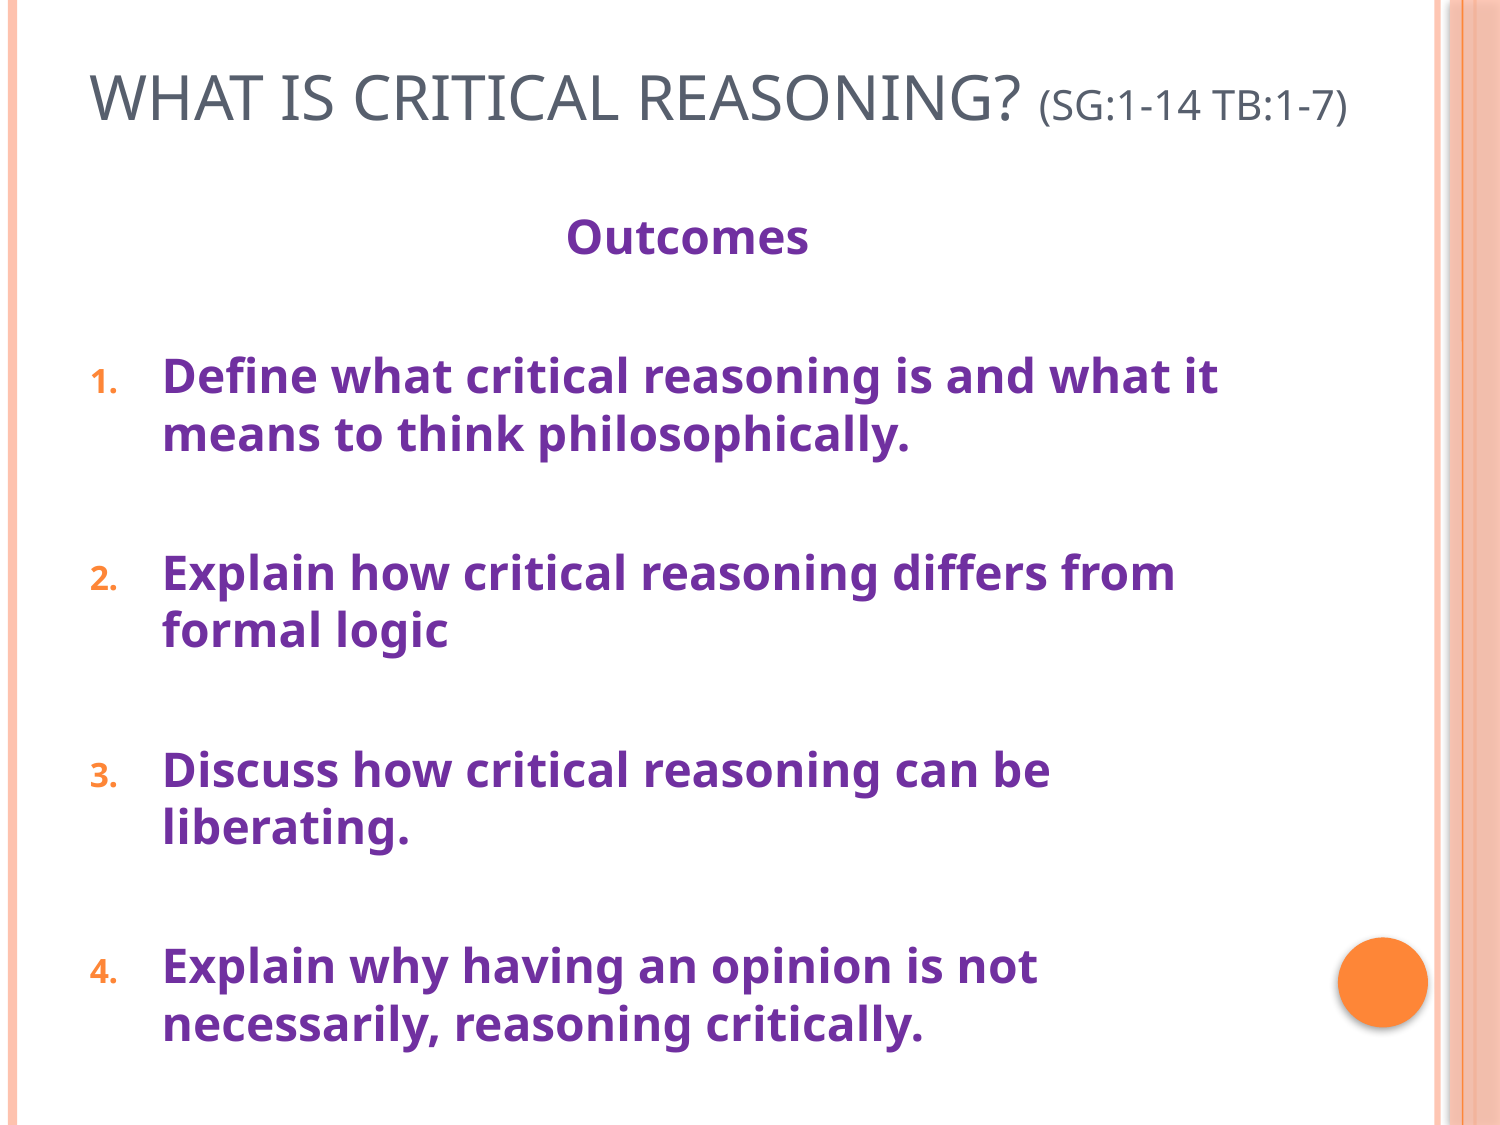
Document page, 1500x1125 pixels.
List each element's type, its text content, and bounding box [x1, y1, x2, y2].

title What is critical reasoning? (SG:1-14 TB:1-7) [75, 45, 1383, 141]
list Outcomes Define what critical reasoning is and what it means to think philosophically. Explain how critical reasoning differs from formal logic Discuss how critical reasoning can be liberating. Explain why having an opinion is not necessarily, reasoning critically. [75, 199, 1300, 1062]
